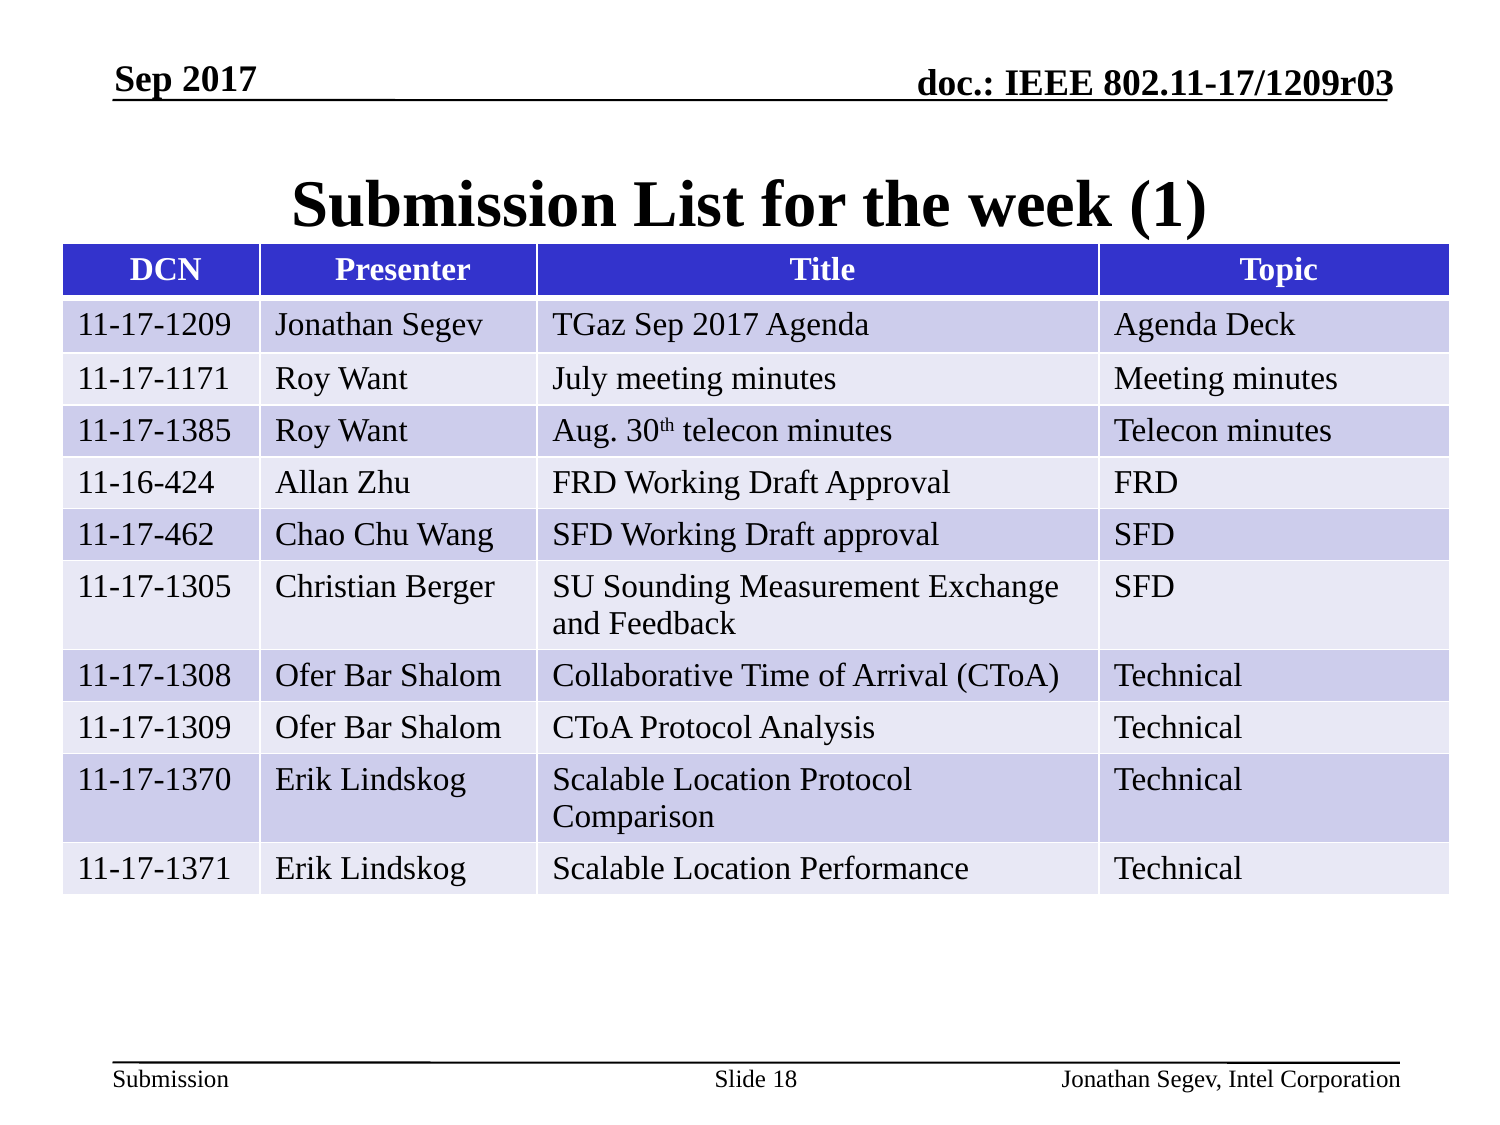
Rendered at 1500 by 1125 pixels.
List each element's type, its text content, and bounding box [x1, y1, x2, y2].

table_cell Meeting minutes [1100, 354, 1449, 404]
table_cell 11-17-1309 [63, 702, 259, 753]
table_header DCN [63, 244, 259, 295]
table_cell Jonathan Segev [261, 301, 536, 352]
table_cell Collaborative Time of Arrival (CToA) [538, 650, 1098, 701]
table_cell SFD [1100, 561, 1449, 649]
table_cell Roy Want [261, 354, 536, 404]
table_cell July meeting minutes [538, 354, 1098, 404]
table_cell 11-17-462 [63, 509, 259, 560]
table_cell Chao Chu Wang [261, 509, 536, 560]
table_cell Roy Want [261, 406, 536, 456]
table_cell SFD [1100, 509, 1449, 560]
table_cell 11-17-1308 [63, 650, 259, 701]
table_cell Aug. 30th telecon minutes [538, 406, 1098, 456]
table_cell SFD Working Draft approval [538, 509, 1098, 560]
table_cell SU Sounding Measurement Exchange and Feedback [538, 561, 1098, 649]
table_cell Telecon minutes [1100, 406, 1449, 456]
table_cell 11-16-424 [63, 458, 259, 508]
table_cell FRD Working Draft Approval [538, 458, 1098, 508]
table_cell 11-17-1209 [63, 301, 259, 352]
footer Jonathan Segev, Intel Corporation [878, 1061, 1402, 1093]
table_cell CToA Protocol Analysis [538, 702, 1098, 753]
table_cell Christian Berger [261, 561, 536, 649]
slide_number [114, 54, 423, 100]
table_cell Allan Zhu [261, 458, 536, 508]
table_cell 11-17-1371 [63, 843, 259, 894]
table_cell TGaz Sep 2017 Agenda [538, 301, 1098, 352]
table_header Topic [1100, 244, 1449, 295]
title Submission List for the week (1) [112, 112, 1388, 243]
table_cell Technical [1100, 843, 1449, 894]
table_header Title [538, 244, 1098, 295]
table_cell Erik Lindskog [261, 754, 536, 842]
table_cell Ofer Bar Shalom [261, 650, 536, 701]
table_cell Scalable Location Protocol Comparison [538, 754, 1098, 842]
table_cell 11-17-1171 [63, 354, 259, 404]
table_cell Agenda Deck [1100, 301, 1449, 352]
table_cell FRD [1100, 458, 1449, 508]
table_cell Technical [1100, 754, 1449, 842]
table_cell 11-17-1385 [63, 406, 259, 456]
table_cell 11-17-1370 [63, 754, 259, 842]
table_cell Technical [1100, 650, 1449, 701]
table_cell Ofer Bar Shalom [261, 702, 536, 753]
slide_number Slide 18 [712, 1061, 800, 1123]
table_cell Scalable Location Performance [538, 843, 1098, 894]
table_cell 11-17-1305 [63, 561, 259, 649]
table_cell Erik Lindskog [261, 843, 536, 894]
table_header Presenter [261, 244, 536, 295]
table_cell Technical [1100, 702, 1449, 753]
